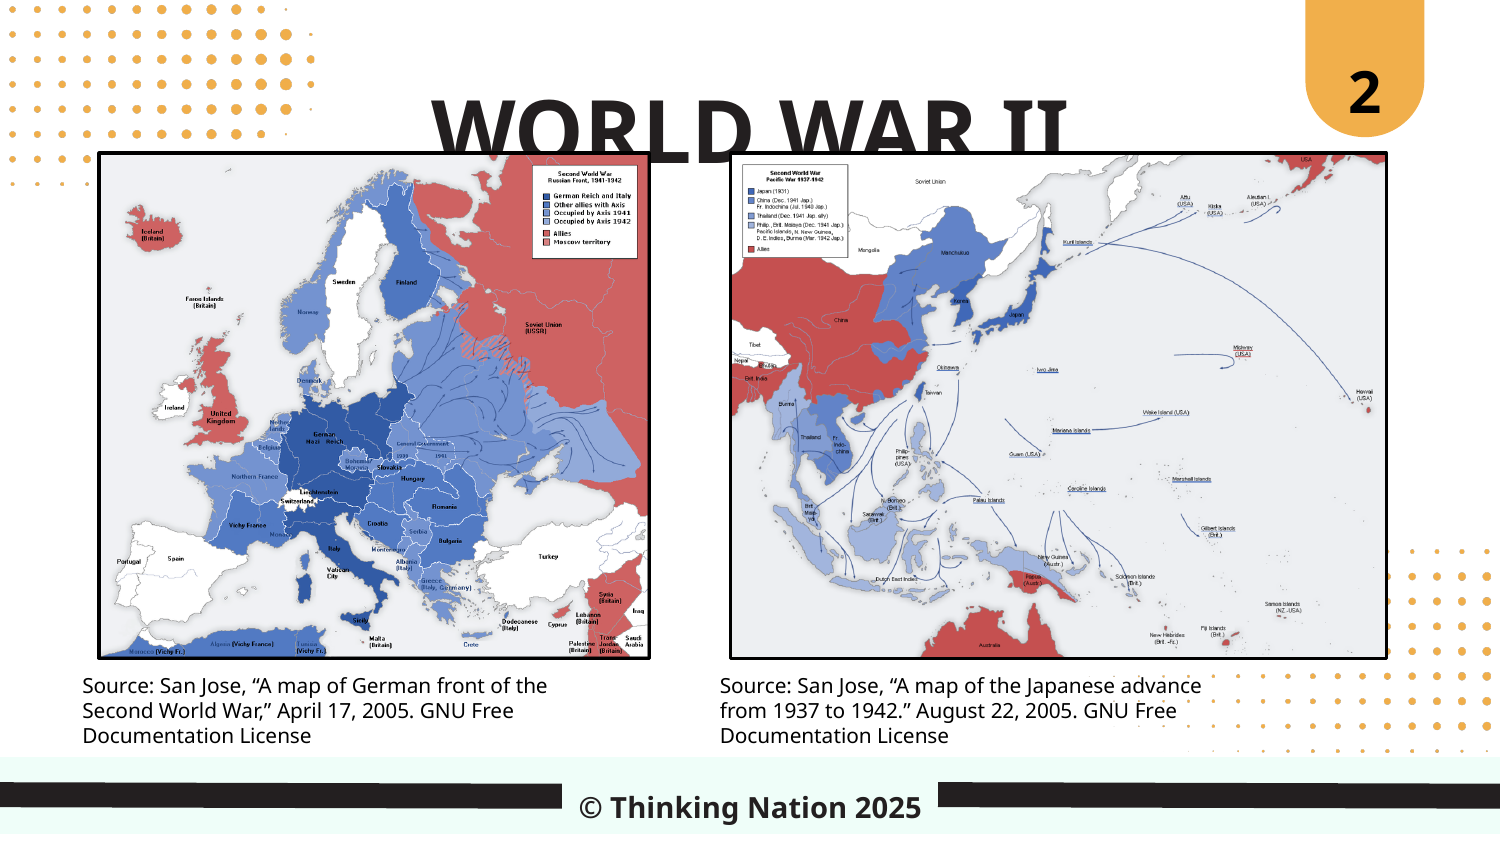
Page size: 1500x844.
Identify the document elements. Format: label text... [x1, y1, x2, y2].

text_box Source: San Jose, “A map of the Japanese advance from 1937 to 1942.” August 22, 2005. GNU Free Documentation License [704, 658, 1267, 717]
text_box WORLD WAR II [315, 34, 1291, 182]
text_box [0, 756, 1500, 835]
text_box [0, 0, 315, 186]
picture [100, 154, 648, 657]
picture [731, 154, 1385, 657]
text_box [1300, 0, 1430, 138]
text_box [1064, 549, 1500, 754]
text_box Source: San Jose, “A map of German front of the Second World War,” April 17, 2005. GNU Free Documentation License [67, 658, 630, 717]
